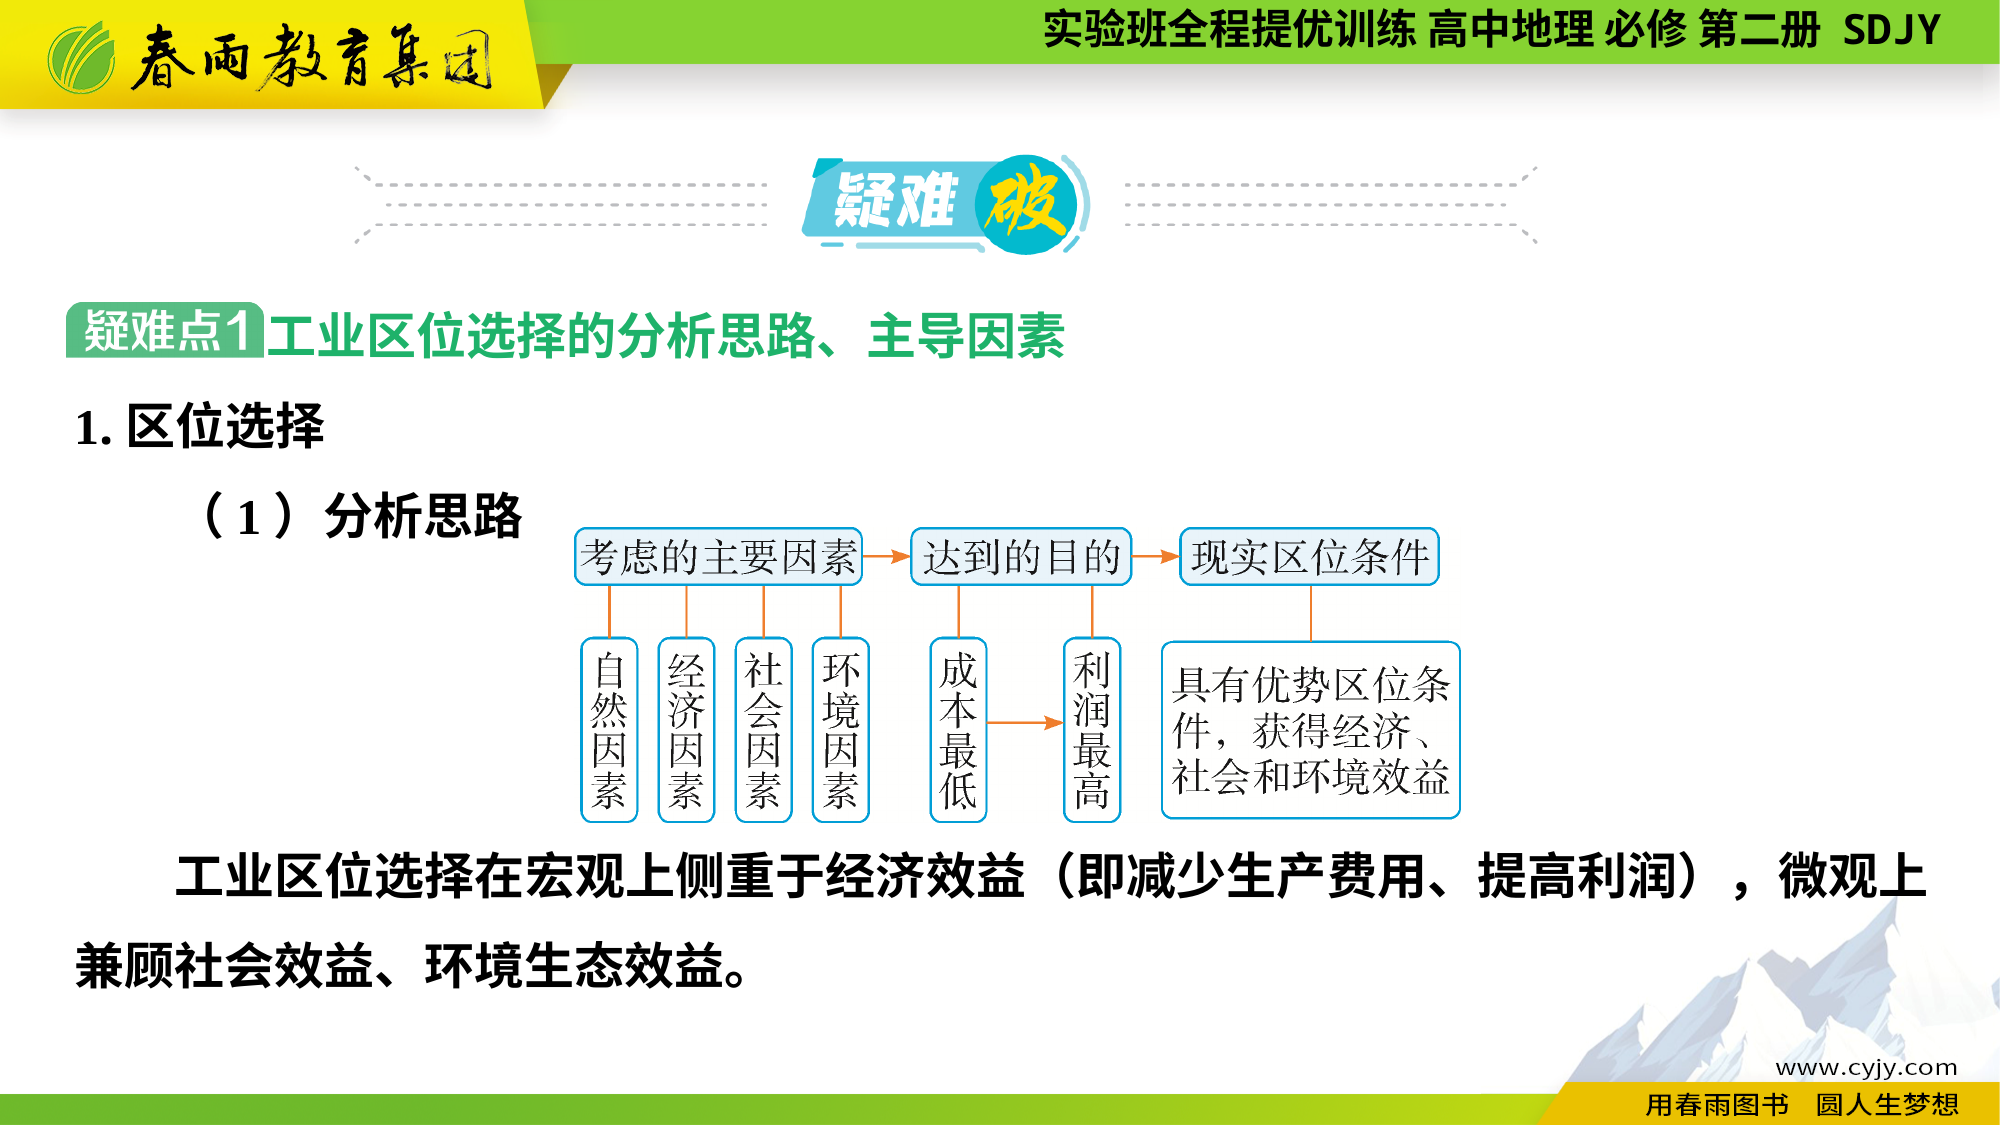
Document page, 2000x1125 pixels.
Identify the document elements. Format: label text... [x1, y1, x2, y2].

list 工业区位选择的分析思路、主导因素 1.区位选择 （1）分析思路 工业区位选择在宏观上侧重于经济效益（即减少生产费用、提高利润），微观上兼顾社会效益、环境生态效益。 [59, 267, 1944, 1010]
picture [0, 0, 2000, 1125]
